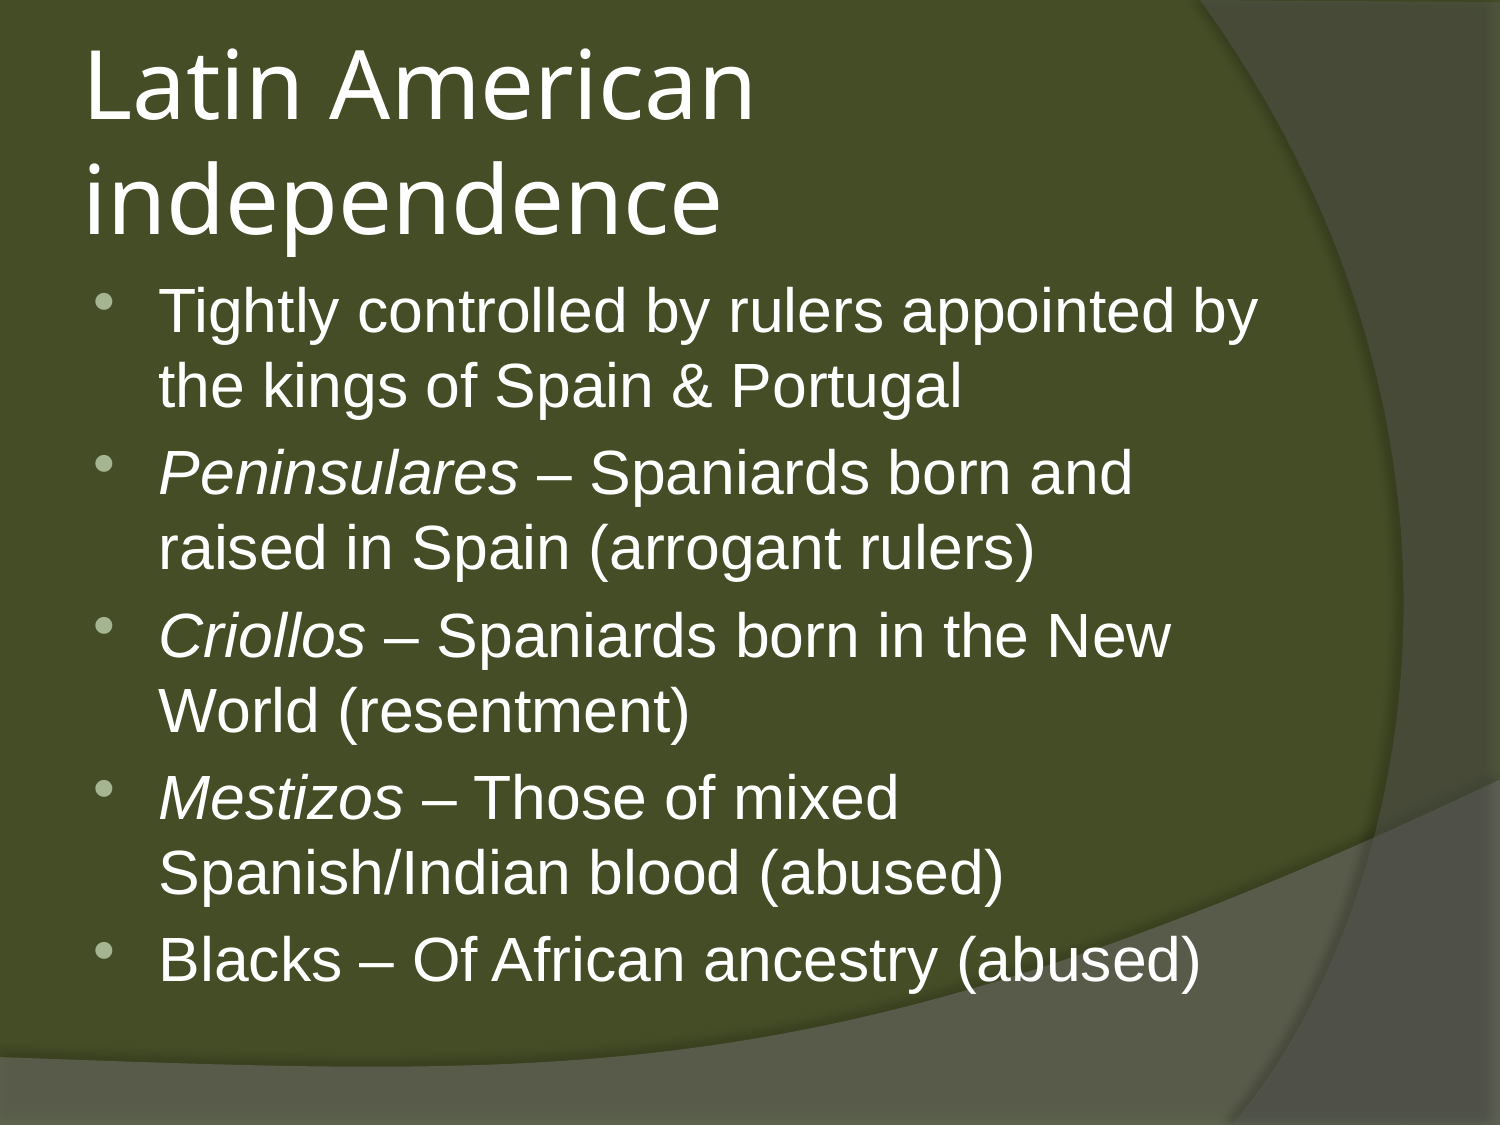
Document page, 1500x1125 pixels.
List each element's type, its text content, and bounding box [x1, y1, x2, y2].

list Tightly controlled by rulers appointed by the kings of Spain & Portugal Peninsulares – Spaniards born and raised in Spain (arrogant rulers) Criollos – Spaniards born in the New World (resentment) Mestizos – Those of mixed Spanish/Indian blood (abused) Blacks – Of African ancestry (abused) [75, 262, 1300, 1005]
title Latin American independence [75, 45, 1300, 233]
